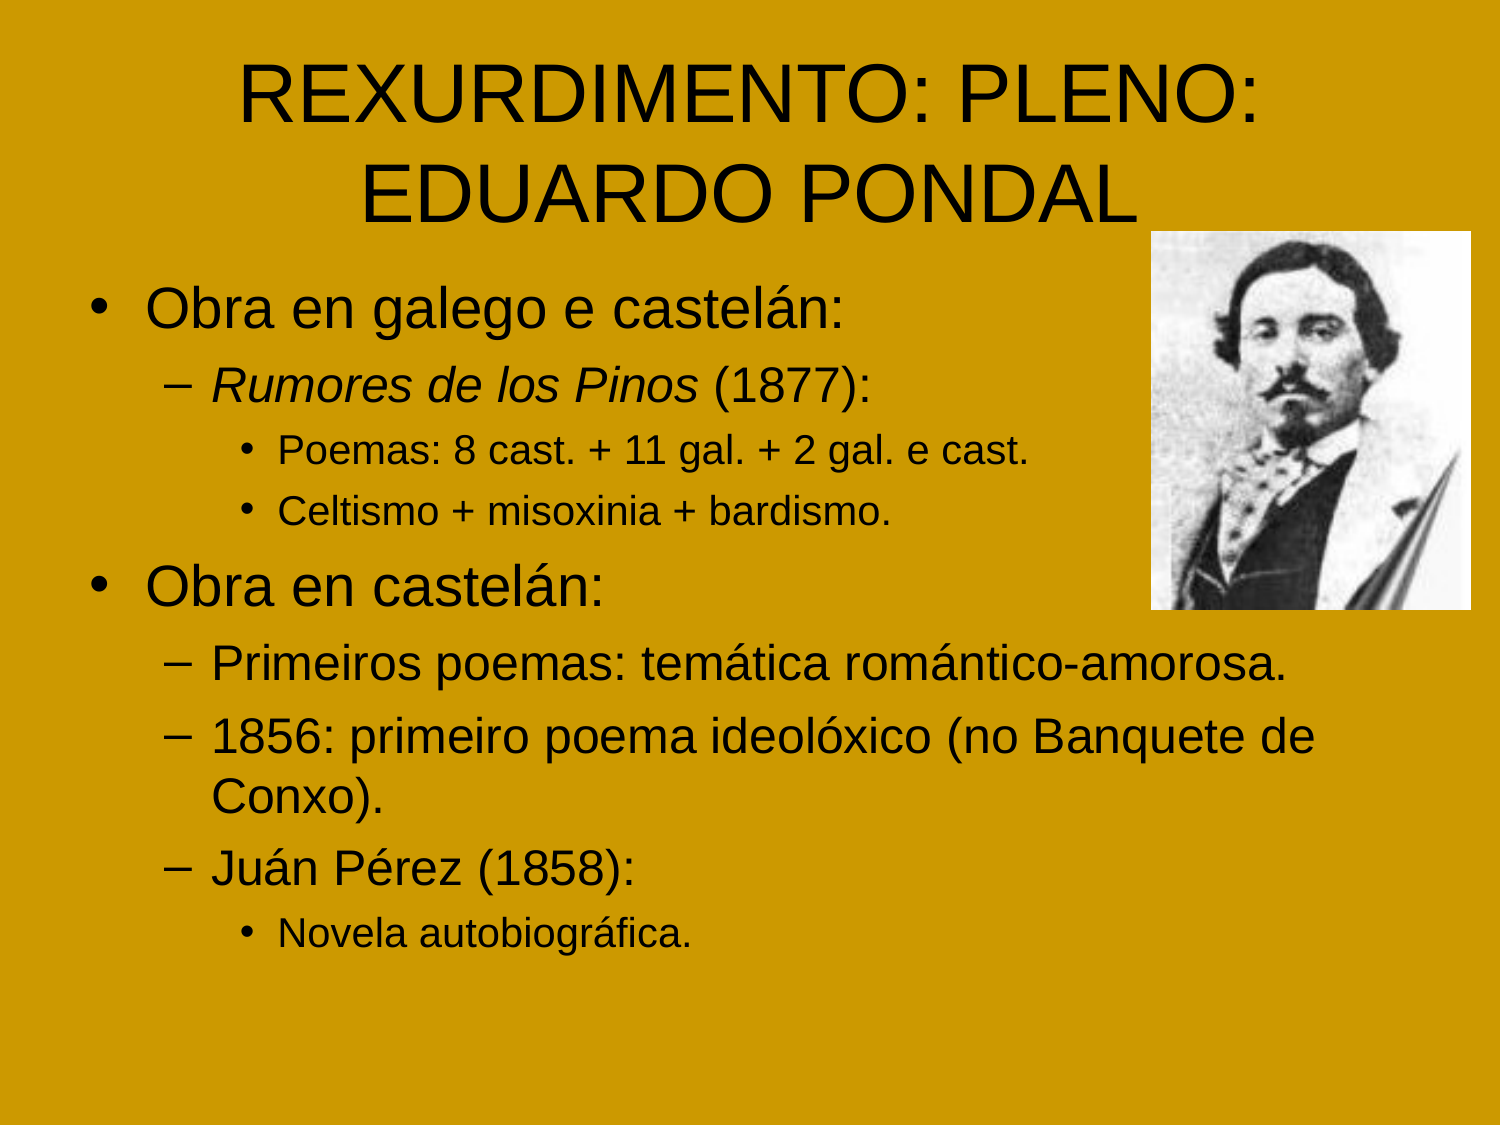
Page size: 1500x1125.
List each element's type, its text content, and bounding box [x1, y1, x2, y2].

list Obra en galego e castelán: Rumores de los Pinos (1877): Poemas: 8 cast. + 11 gal. + 2 gal. e cast. Celtismo + misoxinia + bardismo. Obra en castelán: Primeiros poemas: temática romántico-amorosa. 1856: primeiro poema ideolóxico (no Banquete de Conxo). Juán Pérez (1858): Novela autobiográfica. [74, 262, 1426, 1006]
picture [1151, 231, 1471, 610]
title REXURDIMENTO: PLENO: EDUARDO PONDAL [74, 30, 1426, 247]
